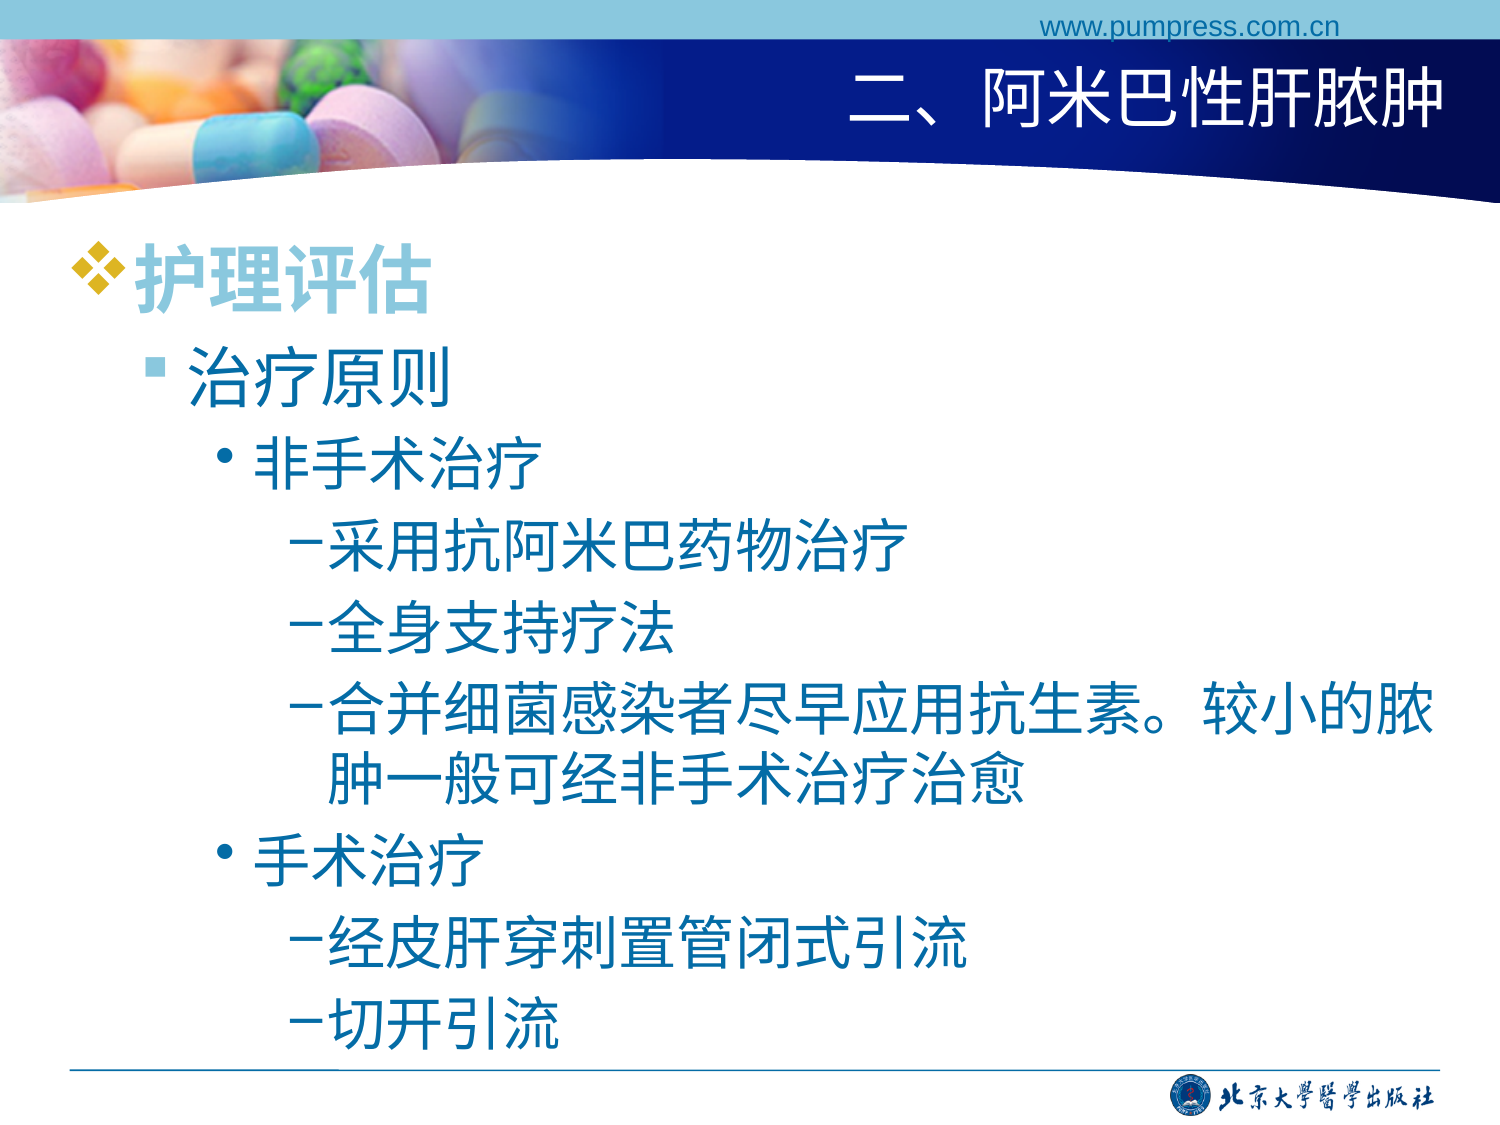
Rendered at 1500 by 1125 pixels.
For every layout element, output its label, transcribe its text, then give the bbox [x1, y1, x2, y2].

picture [1170, 1074, 1436, 1118]
picture [0, 40, 1500, 203]
list 护理评估 治疗原则 非手术治疗 采用抗阿米巴药物治疗 全身支持疗法 合并细菌感染者尽早应用抗生素。较小的脓肿一般可经非手术治疗治愈 手术治疗 经皮肝穿刺置管闭式引流 切开引流 [49, 224, 1463, 1026]
slide_number www.pumpress.com.cn [1025, 0, 1463, 38]
title 二、阿米巴性肝脓肿 [137, 49, 1463, 143]
